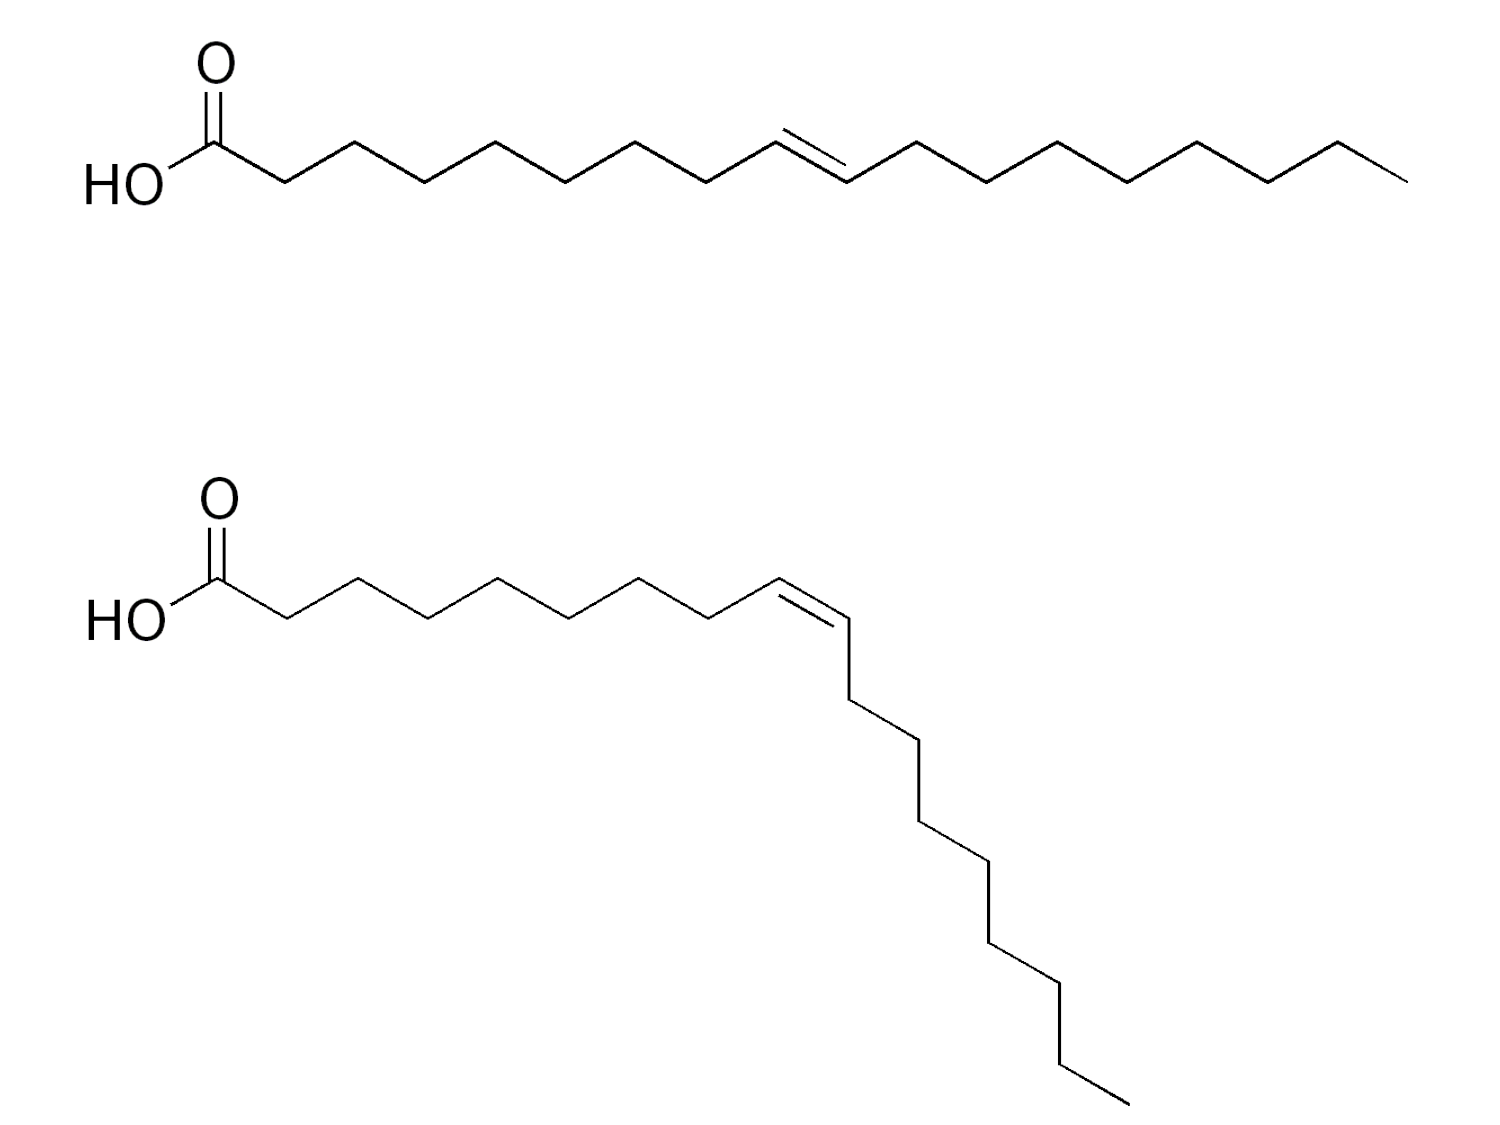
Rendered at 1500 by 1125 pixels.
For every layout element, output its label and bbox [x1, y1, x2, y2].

picture [84, 39, 1416, 1114]
